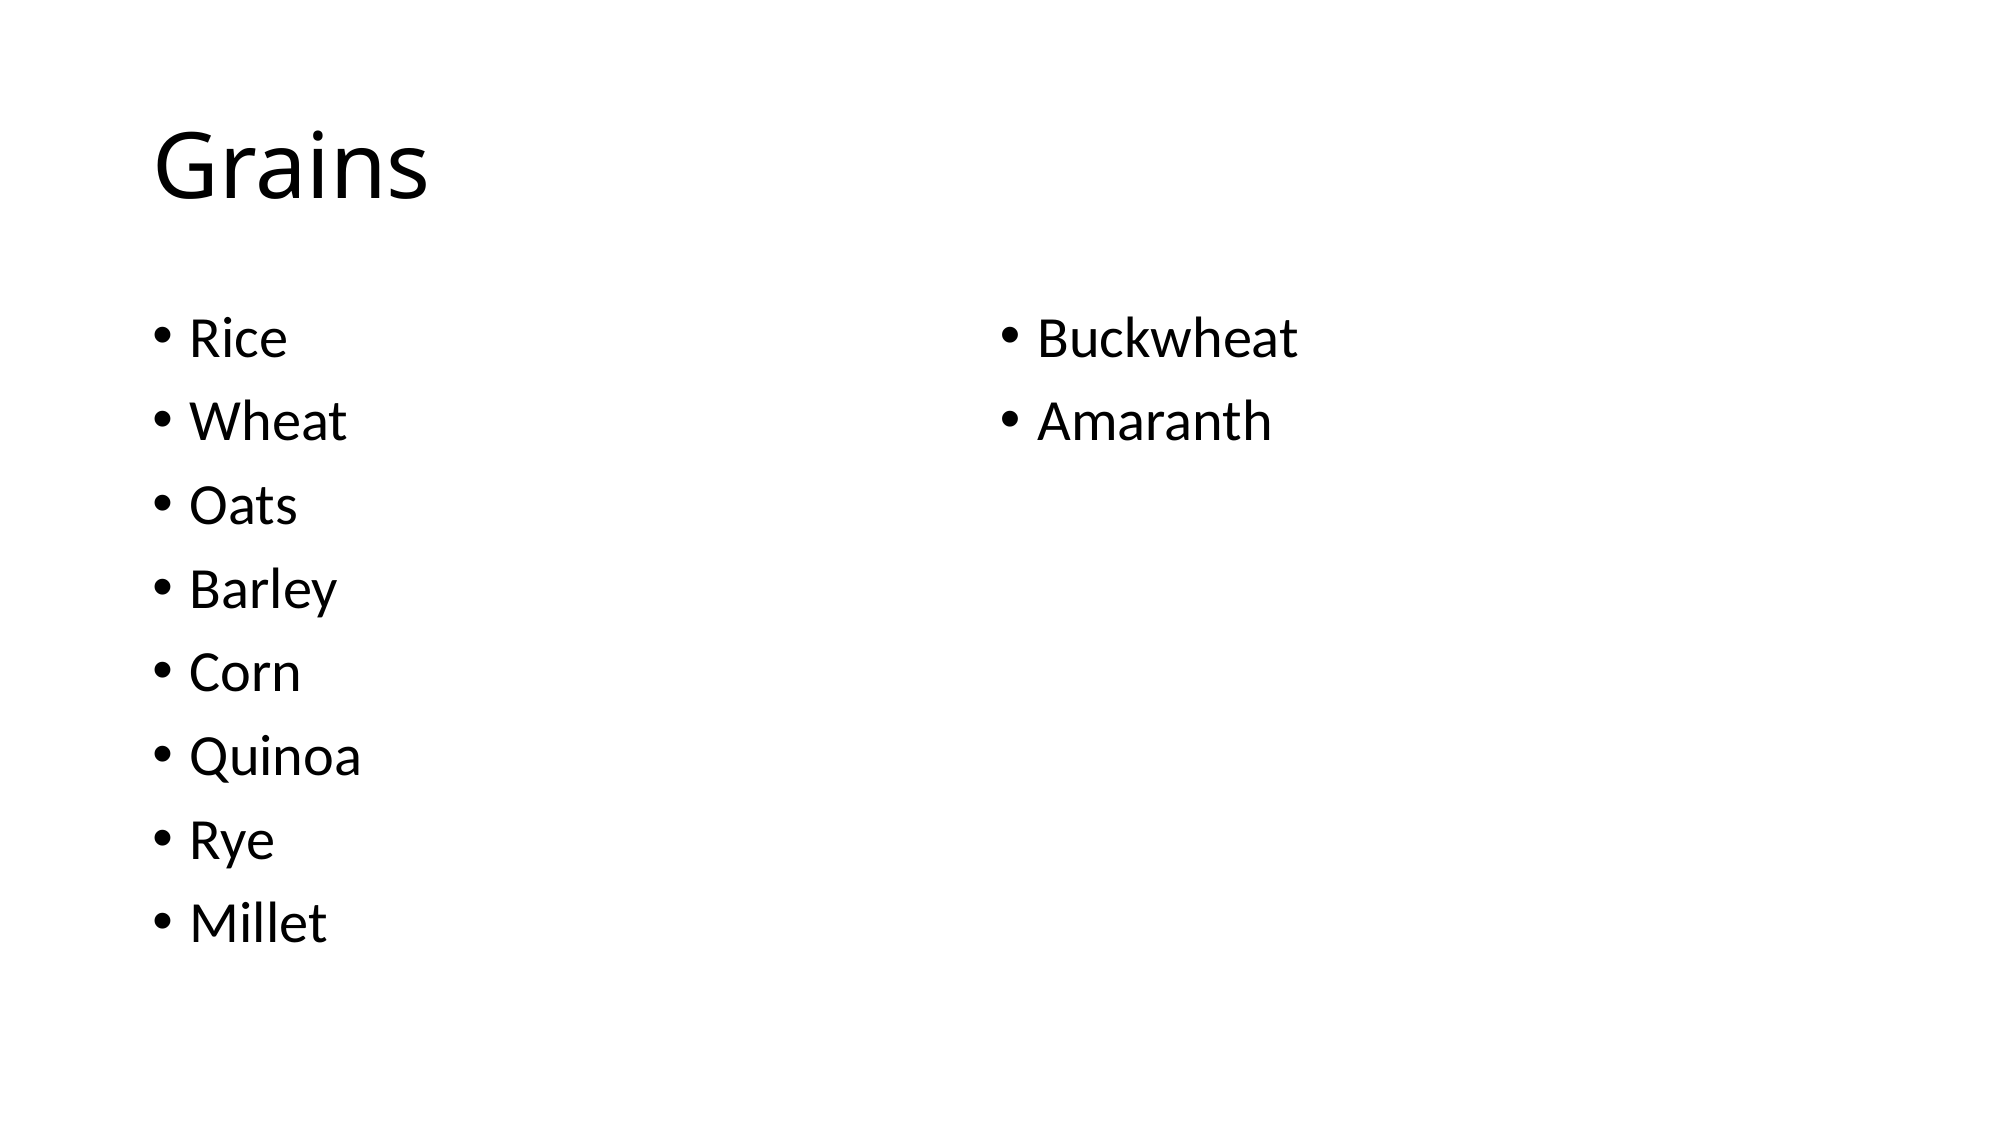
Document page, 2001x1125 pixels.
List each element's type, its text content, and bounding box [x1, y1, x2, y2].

list Rice Wheat Oats Barley Corn Quinoa Rye Millet Buckwheat Amaranth [137, 299, 1863, 1014]
title Grains [137, 59, 1863, 278]
